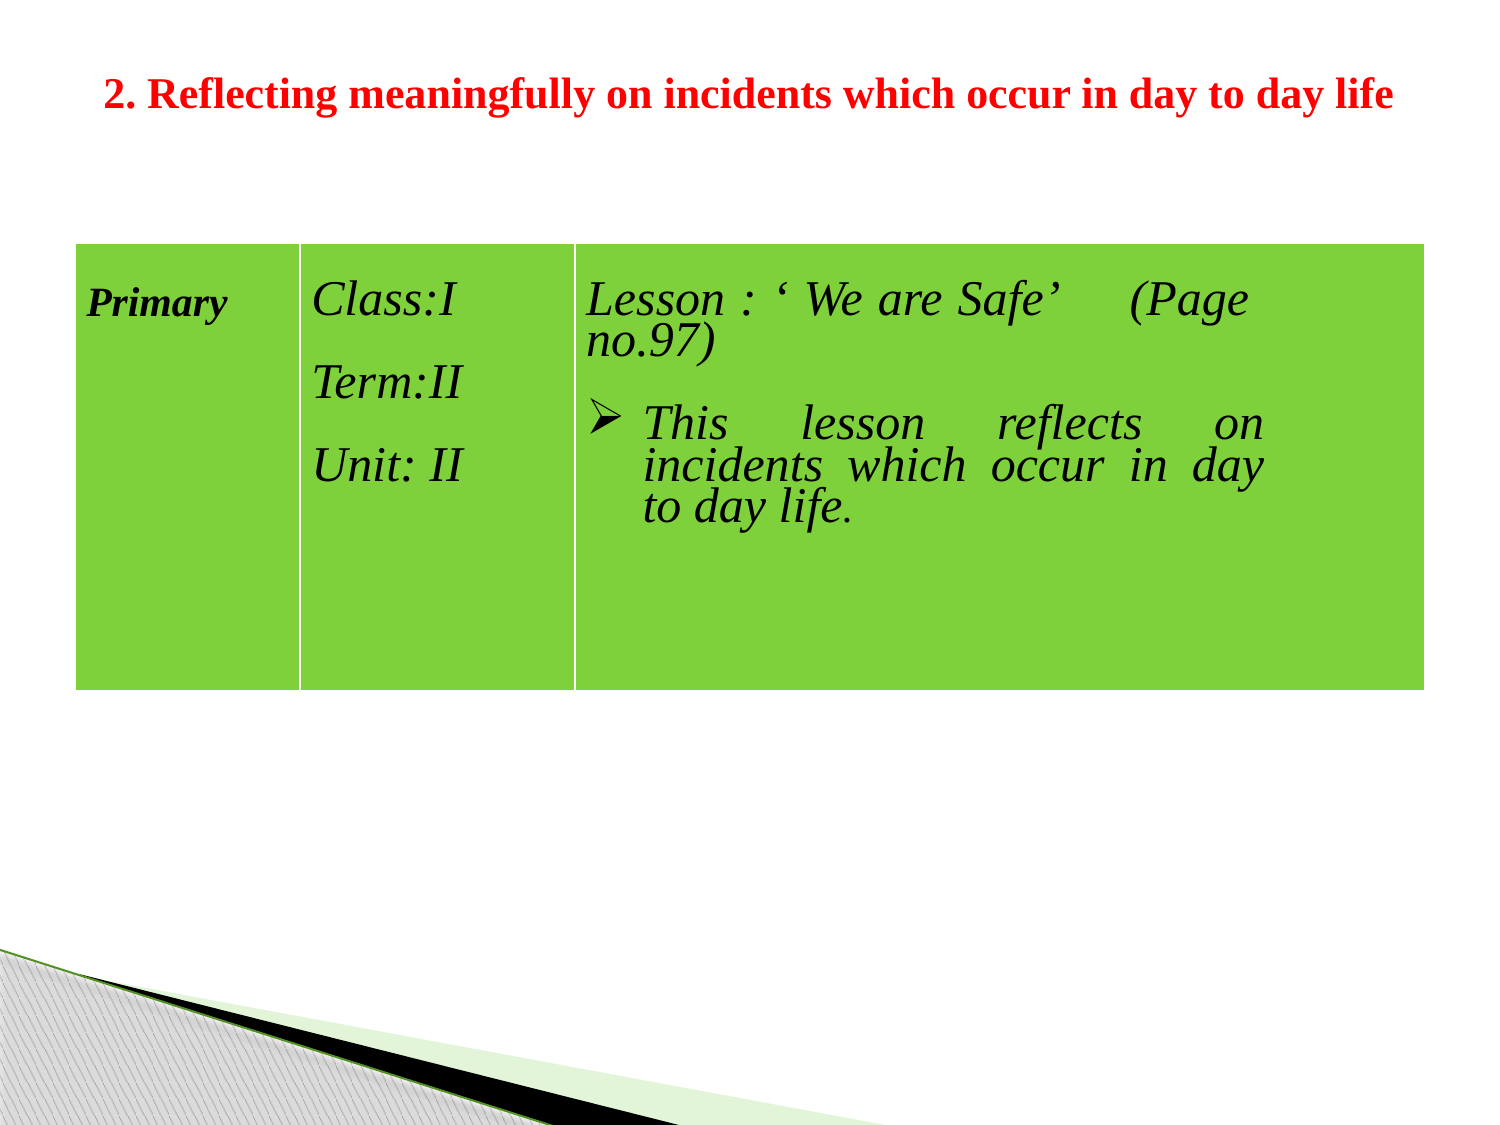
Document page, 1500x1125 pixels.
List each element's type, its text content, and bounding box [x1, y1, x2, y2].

table_header Lesson : ‘ We are Safe’ (Page no.97) This lesson reflects on incidents which occur in day to day life. [576, 244, 1424, 690]
title 2. Reflecting meaningfully on incidents which occur in day to day life [75, 45, 1425, 233]
table_header Primary [76, 244, 299, 690]
table_header Class:I Term:II Unit: II [301, 244, 574, 690]
